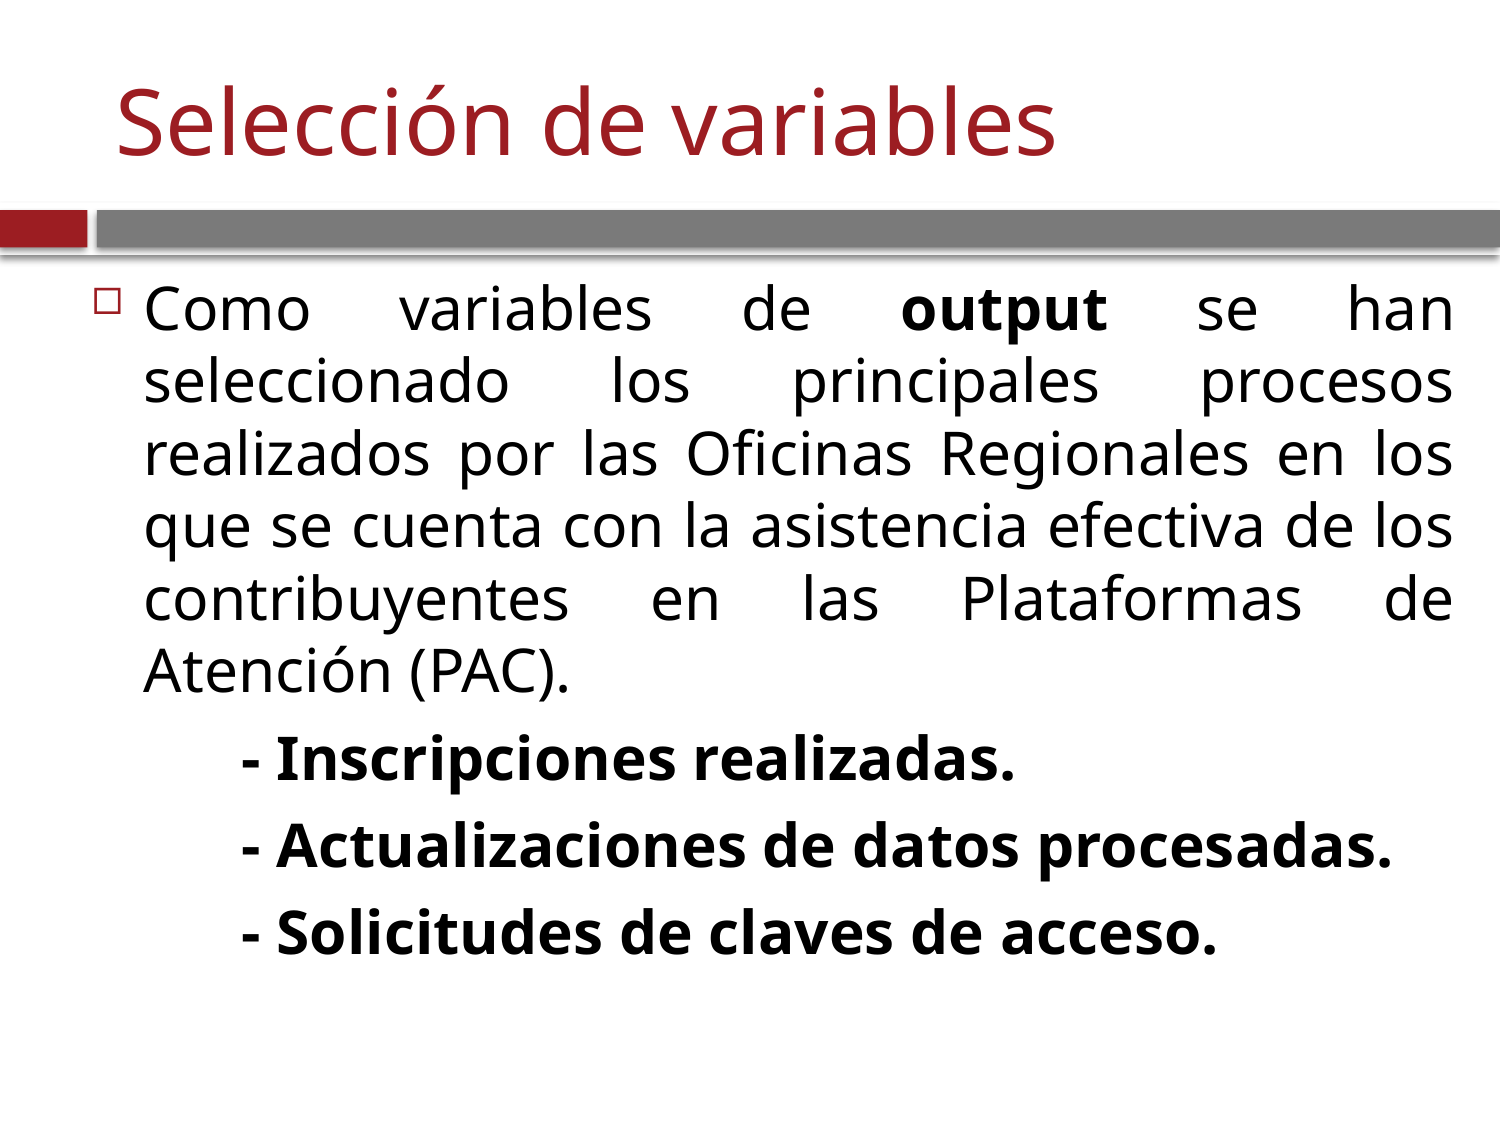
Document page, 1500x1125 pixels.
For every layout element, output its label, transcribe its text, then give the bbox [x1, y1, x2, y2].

list Como variables de output se han seleccionado los principales procesos realizados por las Oficinas Regionales en los que se cuenta con la asistencia efectiva de los contribuyentes en las Plataformas de Atención (PAC). - Inscripciones realizadas. - Actualizaciones de datos procesadas. - Solicitudes de claves de acceso. [76, 262, 1471, 1125]
title Selección de variables [100, 37, 1438, 200]
